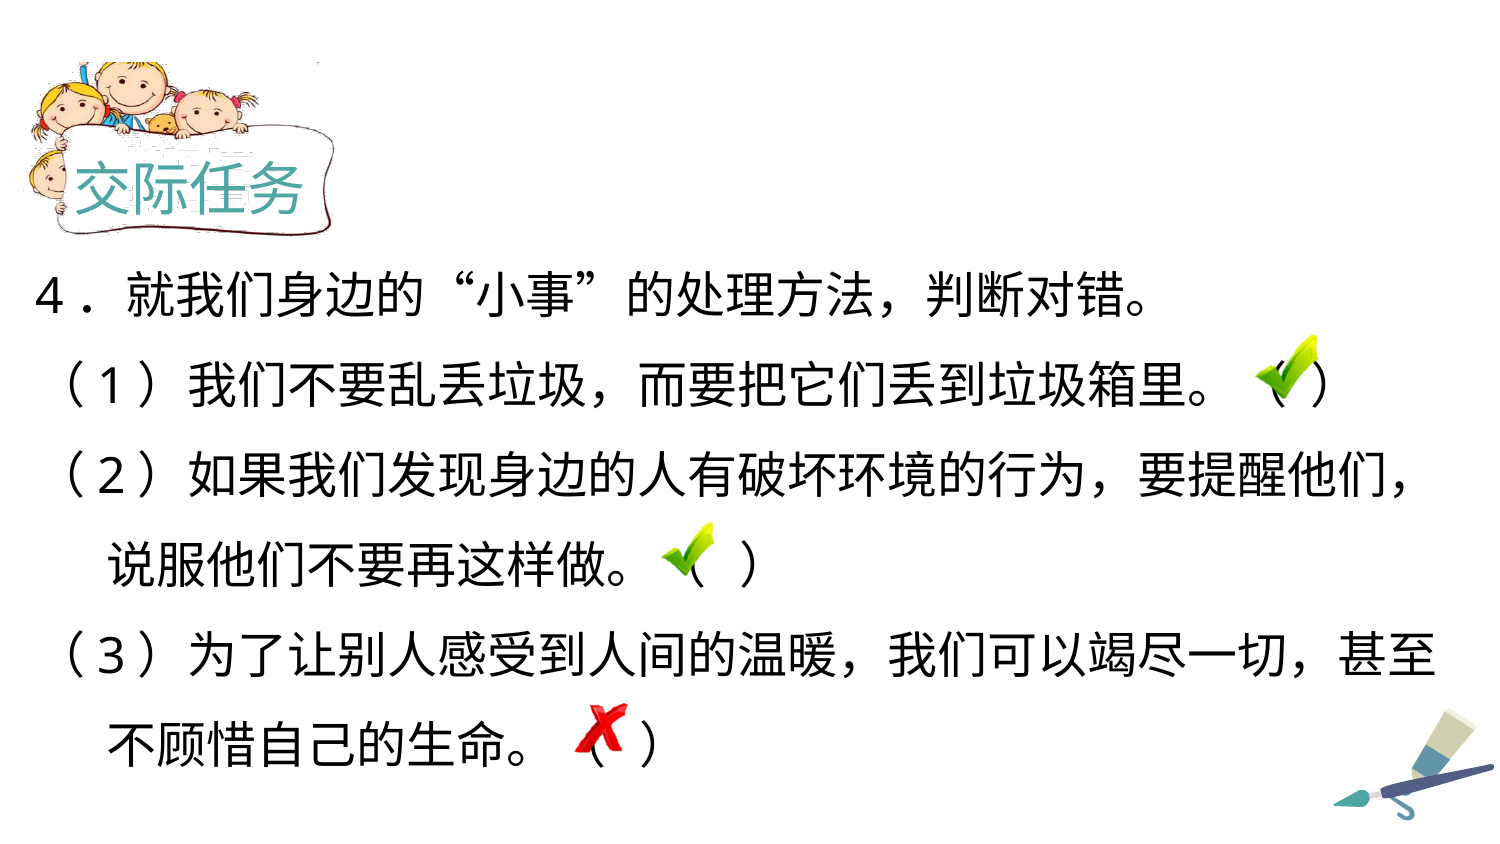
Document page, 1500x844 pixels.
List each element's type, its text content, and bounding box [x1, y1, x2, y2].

picture [10, 62, 348, 241]
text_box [1358, 708, 1481, 844]
picture [1246, 327, 1319, 399]
picture [572, 693, 631, 753]
text_box 4．就我们身边的“小事”的处理方法，判断对错。 （1）我们不要乱丢垃圾，而要把它们丢到垃圾箱里。（ ） （2）如果我们发现身边的人有破坏环境的行为，要提醒他们，说服他们不要再这样做。（ ） （3）为了让别人感受到人间的温暖，我们可以竭尽一切，甚至不顾惜自己的生命。（ ） [35, 233, 1465, 844]
picture [654, 516, 715, 576]
